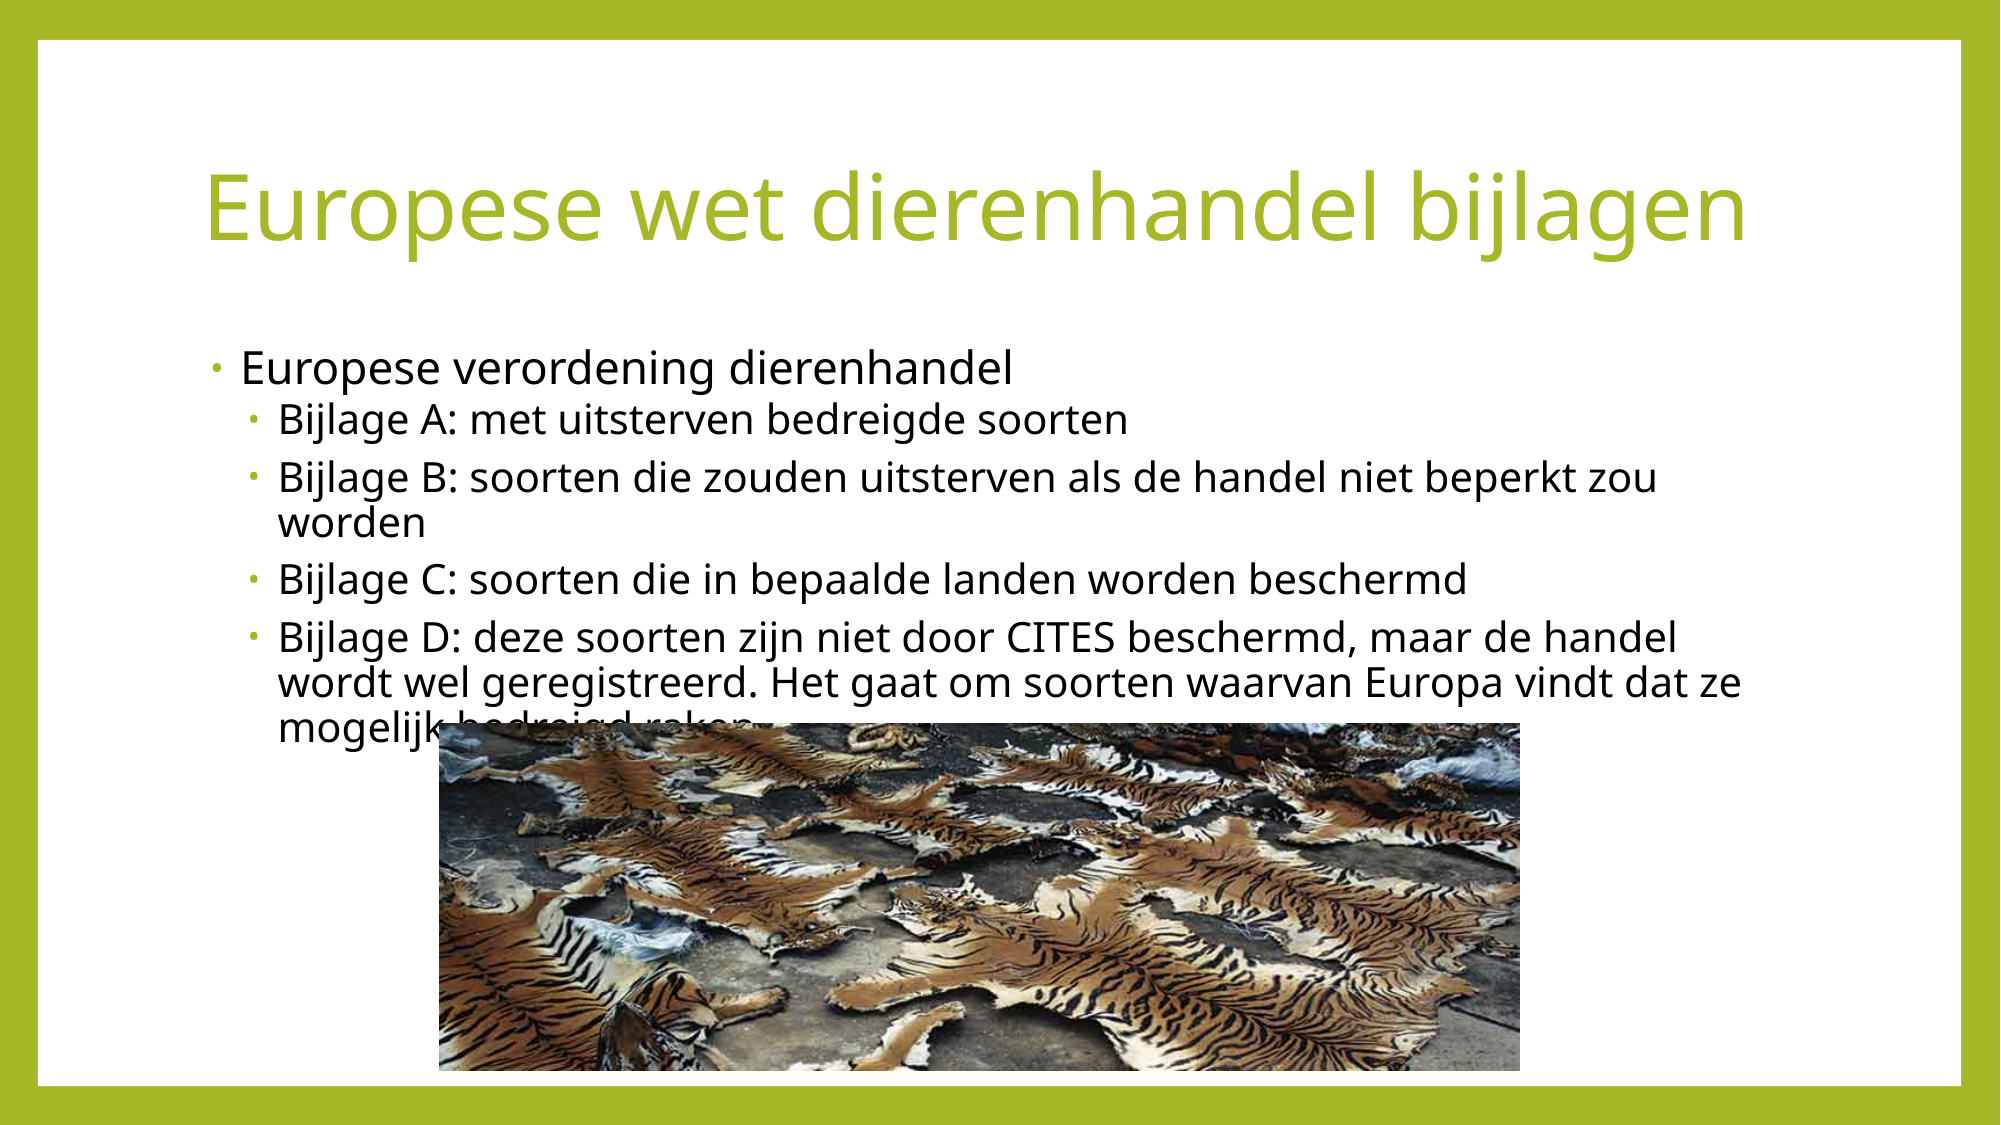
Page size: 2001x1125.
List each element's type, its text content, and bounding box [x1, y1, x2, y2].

list Europese verordening dierenhandel Bijlage A: met uitsterven bedreigde soorten Bijlage B: soorten die zouden uitsterven als de handel niet beperkt zou worden Bijlage C: soorten die in bepaalde landen worden beschermd Bijlage D: deze soorten zijn niet door CITES beschermd, maar de handel wordt wel geregistreerd. Het gaat om soorten waarvan Europa vindt dat ze mogelijk bedreigd raken. [187, 337, 1808, 1000]
picture [439, 723, 1520, 1072]
title Europese wet dierenhandel bijlagen [187, 99, 1808, 323]
